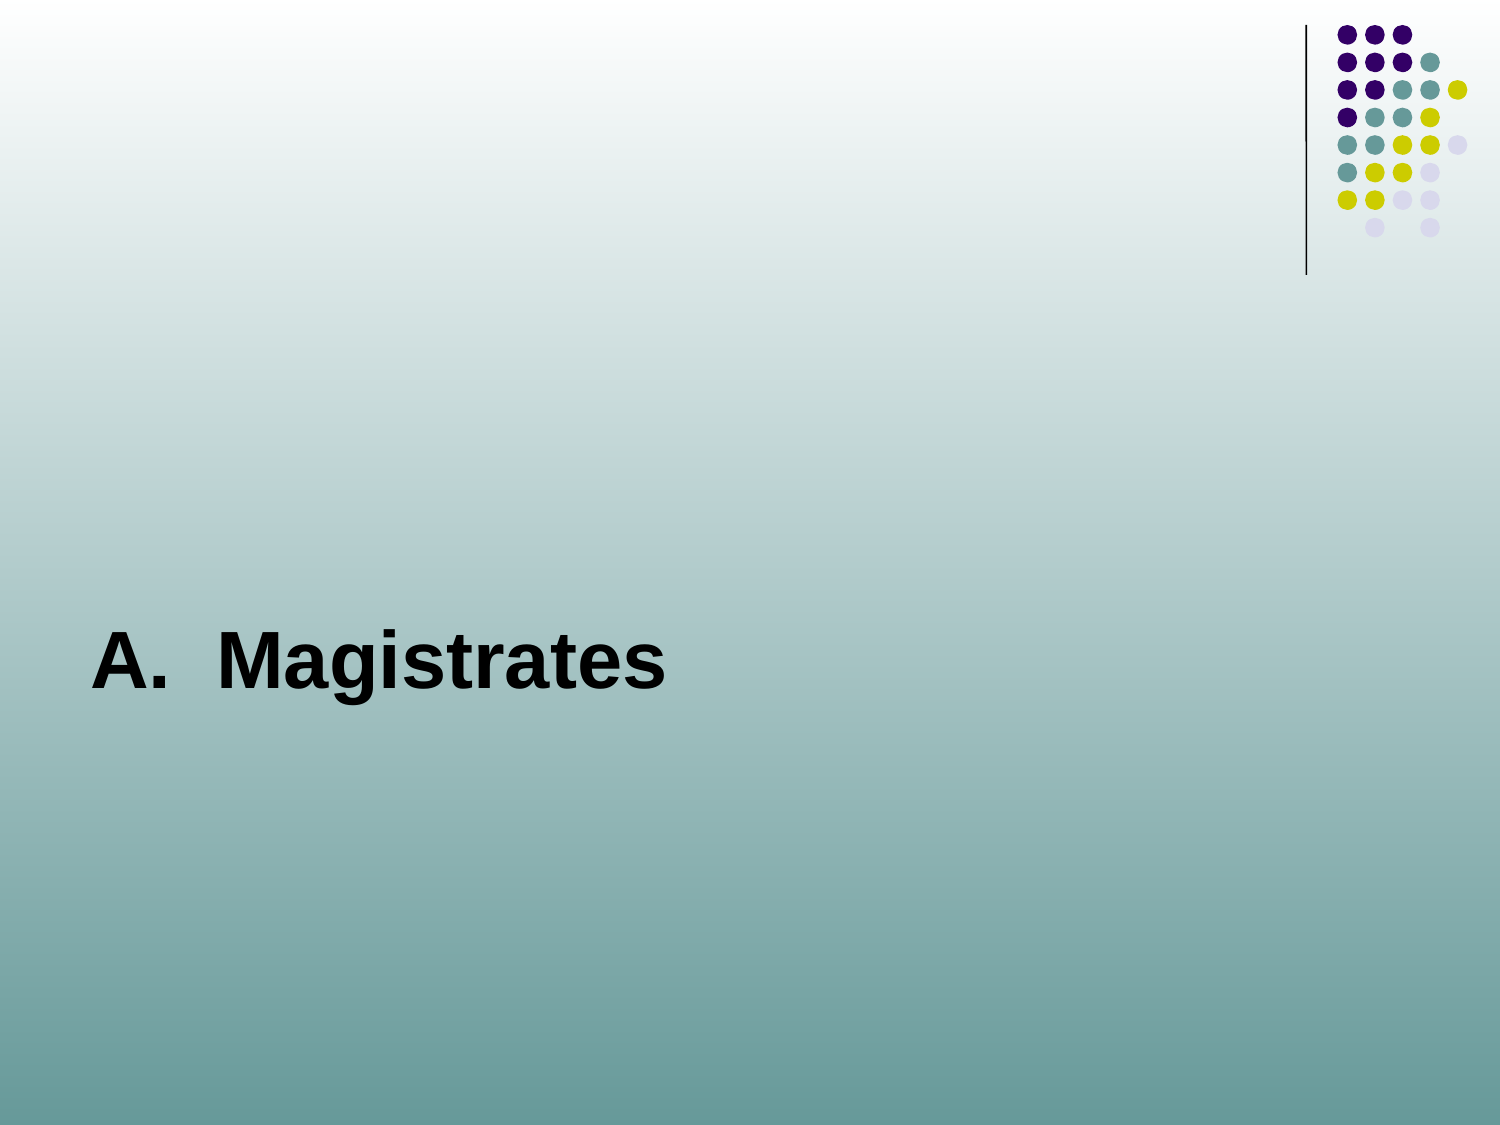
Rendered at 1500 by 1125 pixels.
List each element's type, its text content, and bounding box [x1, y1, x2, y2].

title A. Magistrates [75, 500, 1313, 713]
